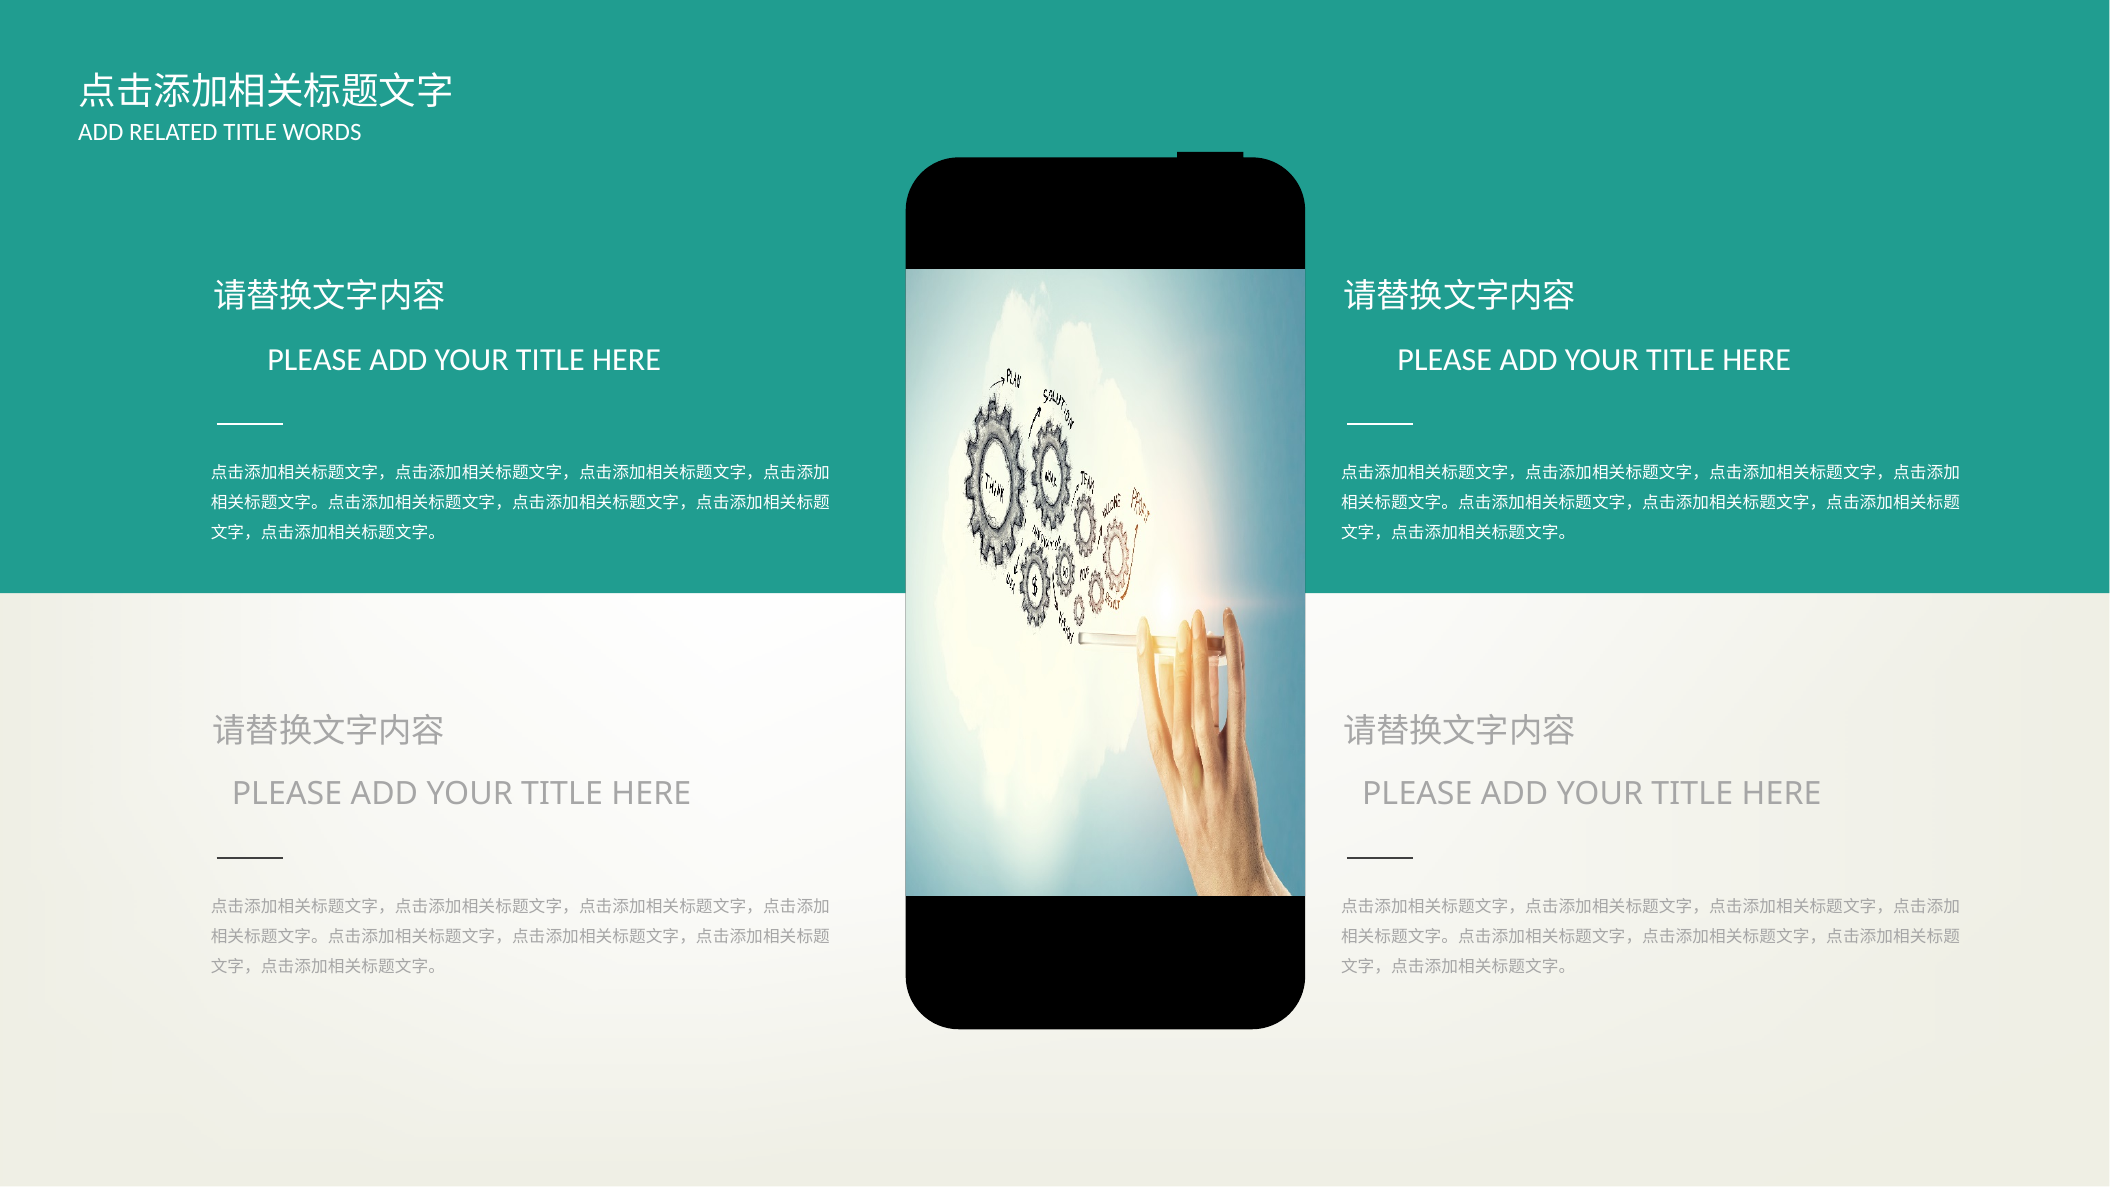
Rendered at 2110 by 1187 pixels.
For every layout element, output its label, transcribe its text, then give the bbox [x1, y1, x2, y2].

text_box ADD RELATED TITLE WORDS [62, 107, 379, 154]
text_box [196, 701, 846, 982]
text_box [905, 151, 1306, 1030]
text_box 点击添加相关标题文字 [62, 59, 470, 121]
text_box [196, 266, 846, 551]
text_box [0, 0, 2110, 594]
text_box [1326, 266, 1976, 551]
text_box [1326, 701, 1976, 982]
